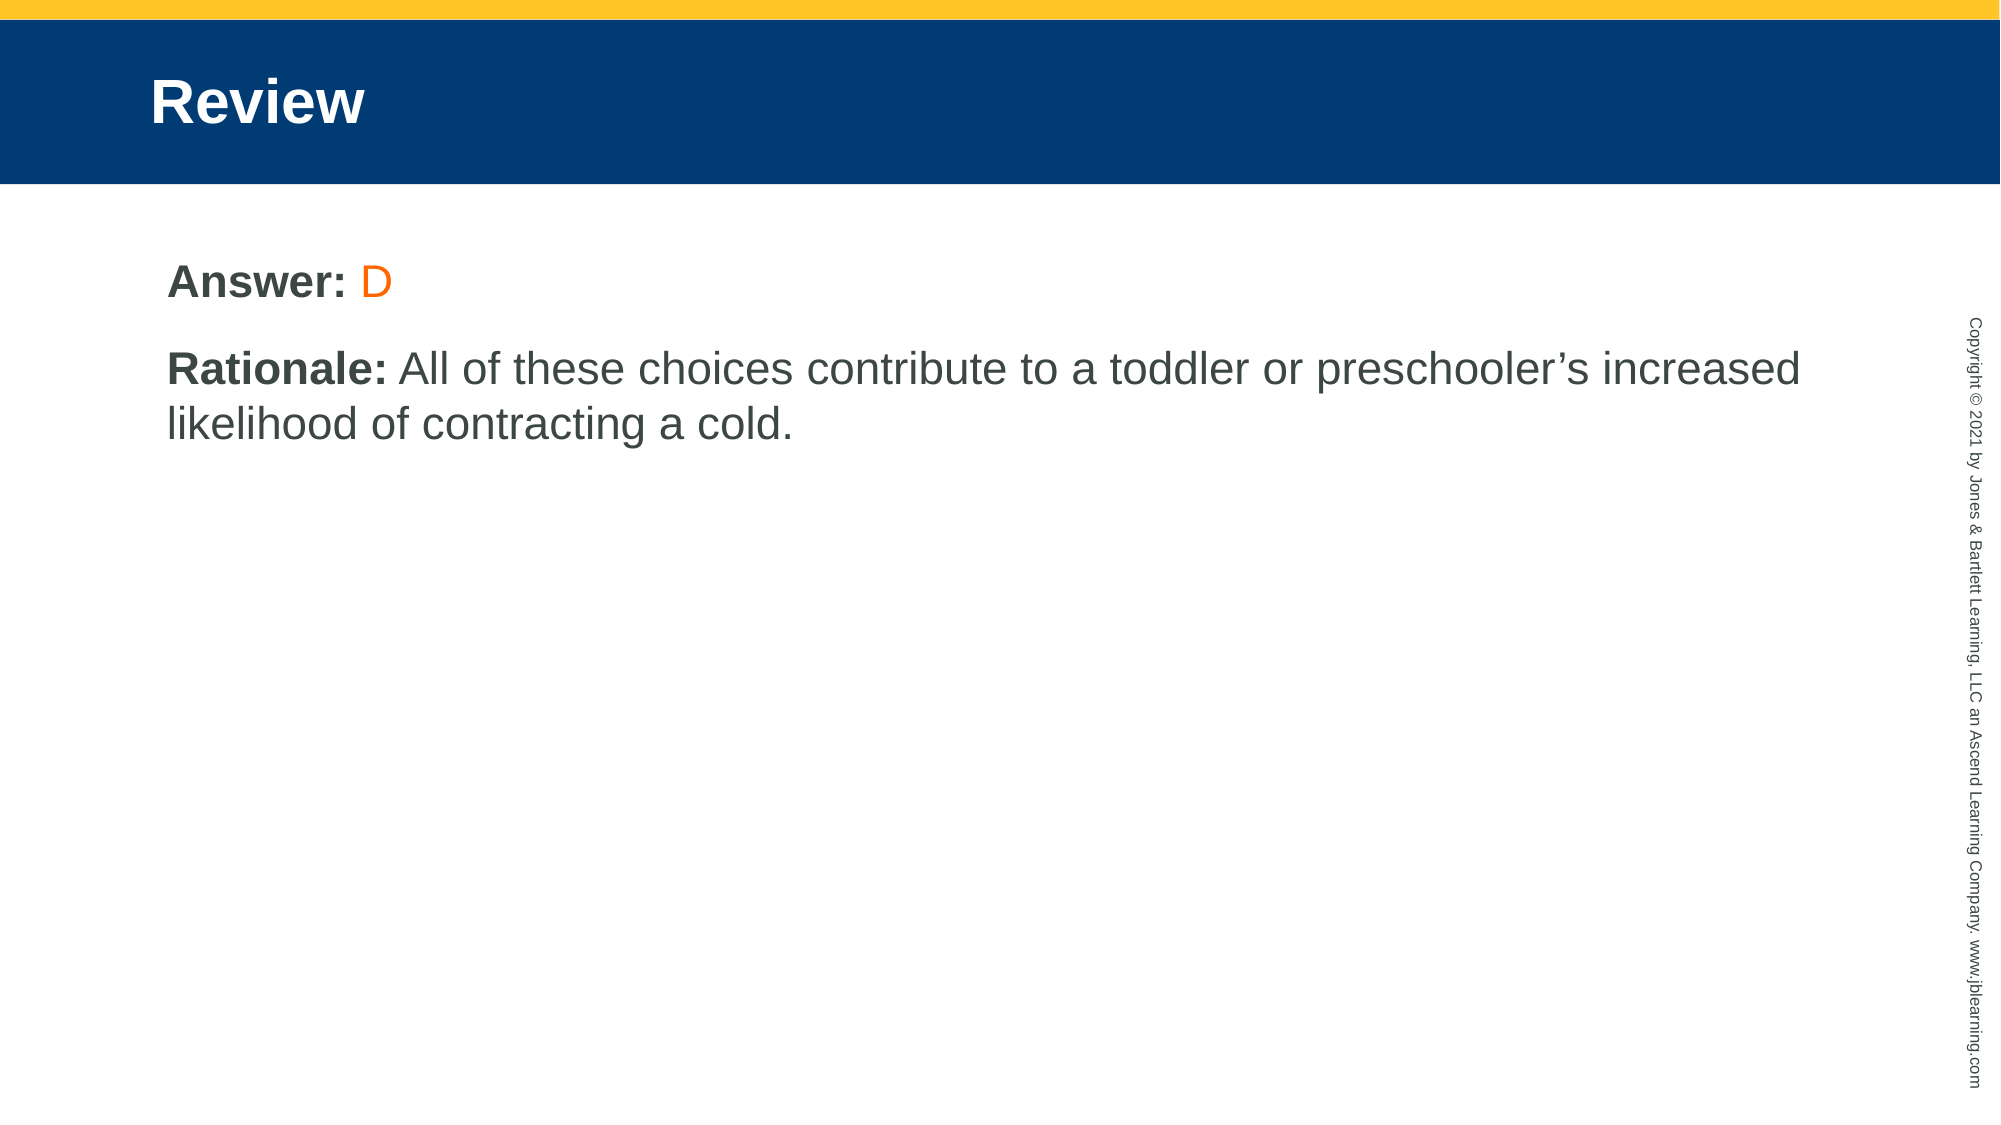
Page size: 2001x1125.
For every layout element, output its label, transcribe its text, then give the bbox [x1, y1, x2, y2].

list Answer: D Rationale: All of these choices contribute to a toddler or preschooler’s increased likelihood of contracting a cold. [151, 244, 1840, 1016]
title Review [0, 19, 2000, 185]
